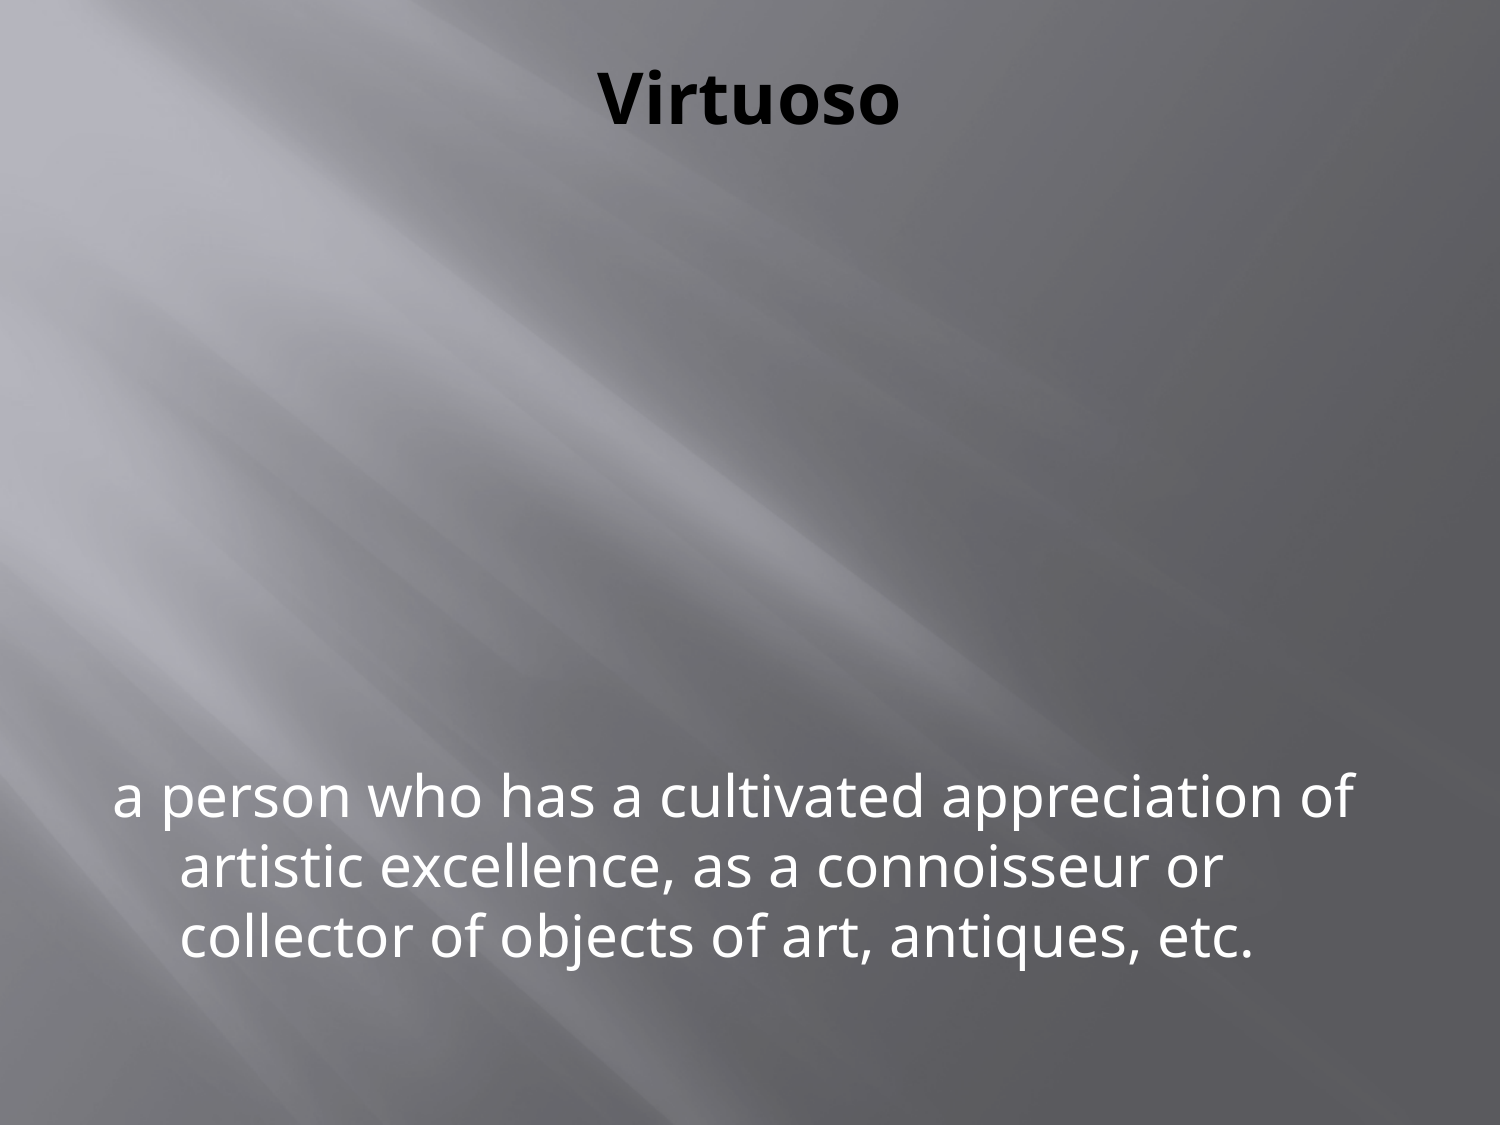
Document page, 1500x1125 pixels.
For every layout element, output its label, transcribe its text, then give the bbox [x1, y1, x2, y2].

title Virtuoso [75, 45, 1425, 233]
list a person who has a cultivated appreciation of artistic excellence, as a connoisseur or collector of objects of art, antiques, etc. [75, 262, 1425, 1035]
